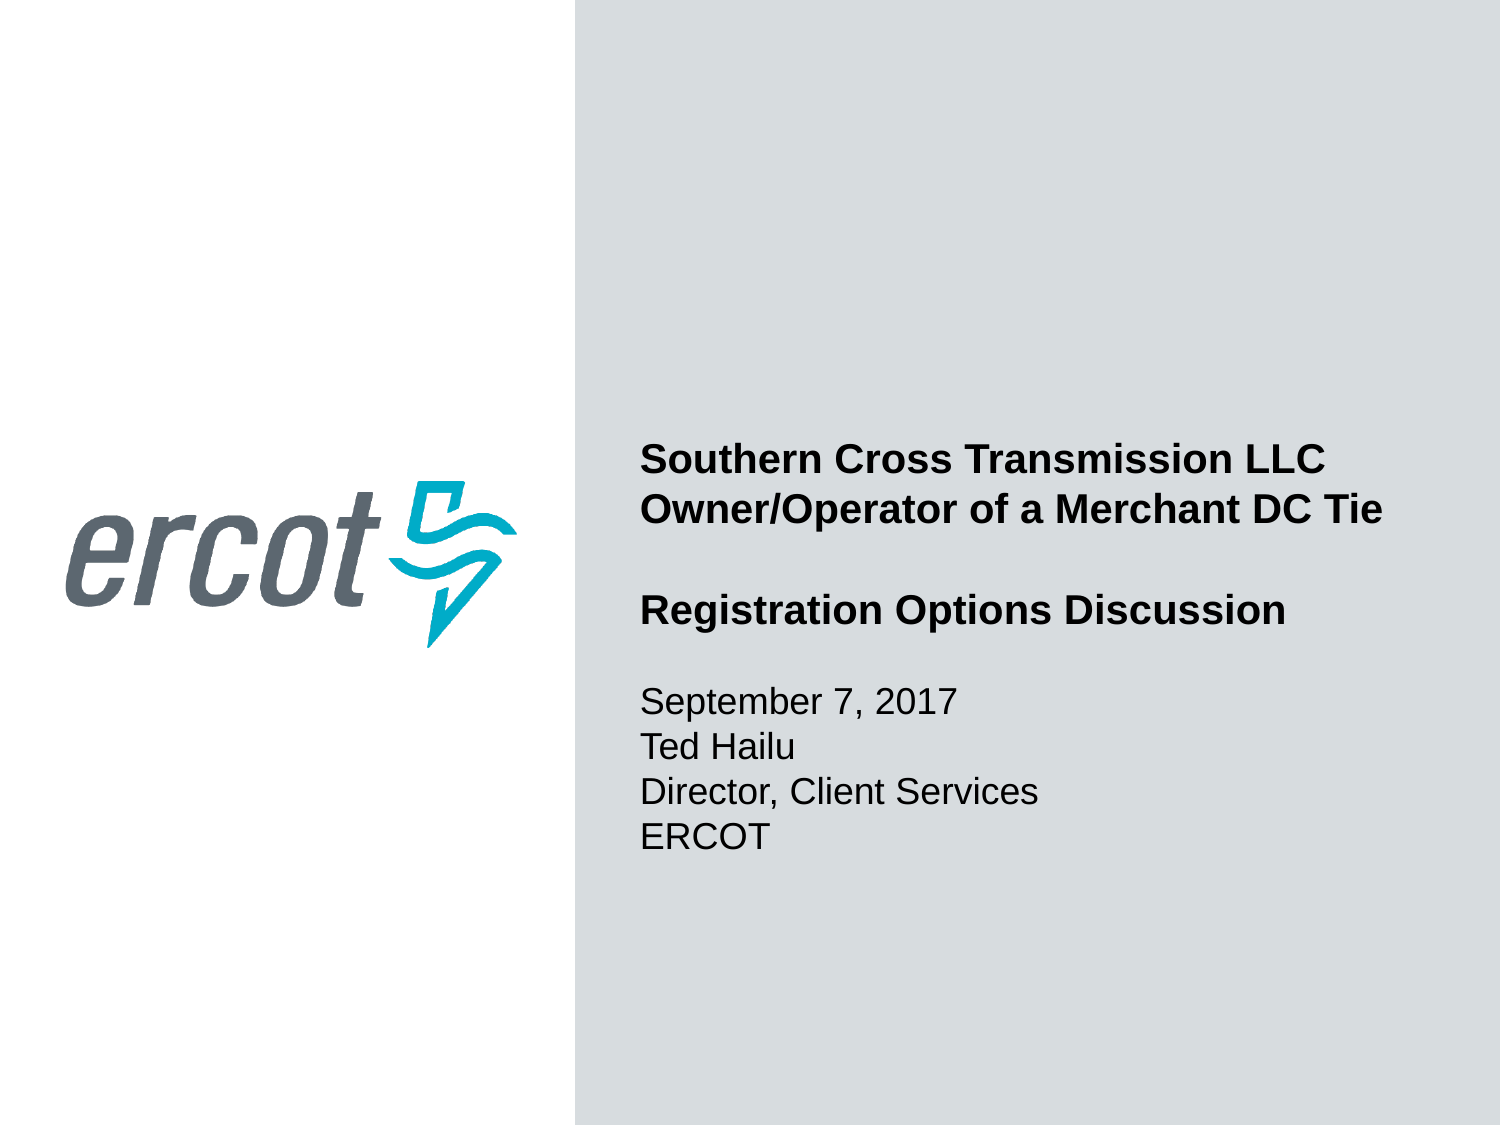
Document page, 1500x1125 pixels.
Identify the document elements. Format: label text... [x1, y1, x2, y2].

text_box Southern Cross Transmission LLC Owner/Operator of a Merchant DC Tie Registration Options Discussion September 7, 2017 Ted Hailu Director, Client Services ERCOT [624, 424, 1500, 910]
picture [56, 471, 525, 654]
